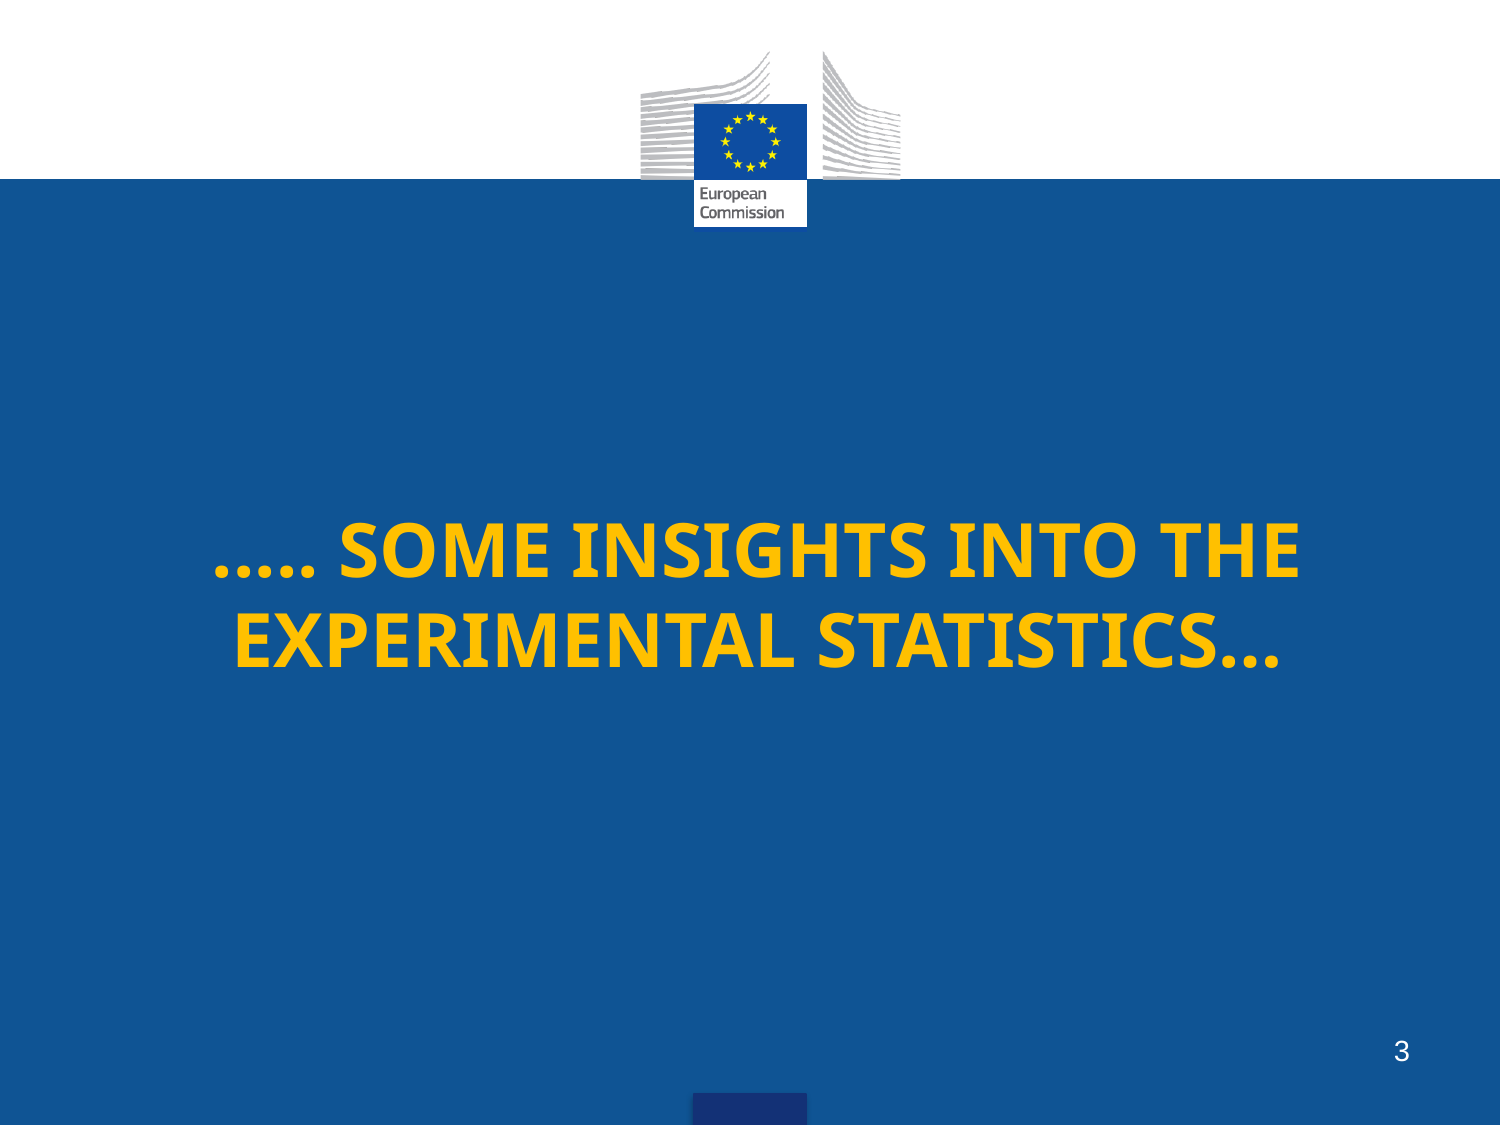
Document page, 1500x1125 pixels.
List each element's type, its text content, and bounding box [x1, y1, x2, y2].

slide_number 3 [1074, 1024, 1426, 1103]
title ..... SOME INSIGHTS INTO THE EXPERIMENTAL STATISTICS… [31, 373, 1425, 811]
